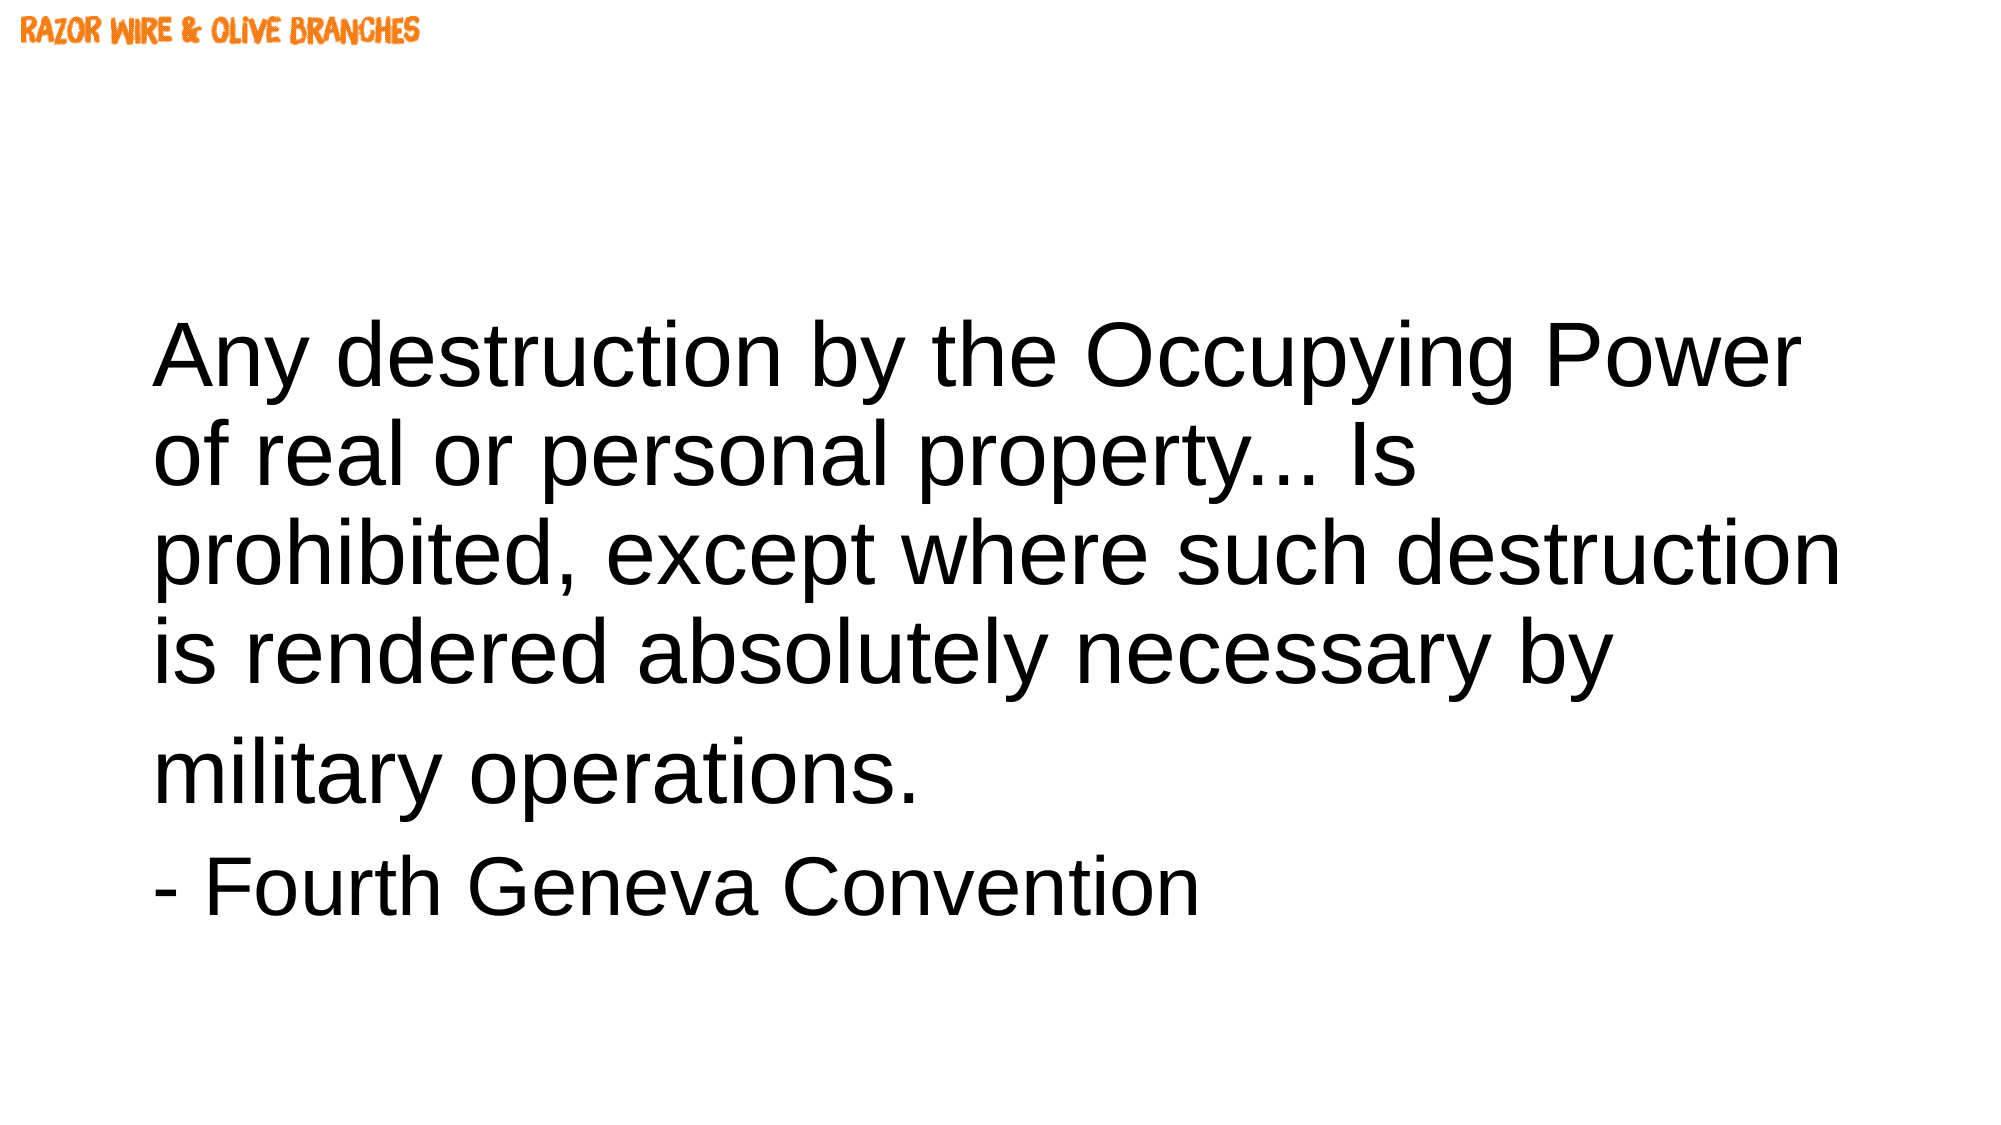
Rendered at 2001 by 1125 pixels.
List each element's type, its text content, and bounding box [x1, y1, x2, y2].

list Any destruction by the Occupying Power of real or personal property... Is prohibited, except where such destruction is rendered absolutely necessary by military operations. - Fourth Geneva Convention [137, 299, 1863, 1014]
